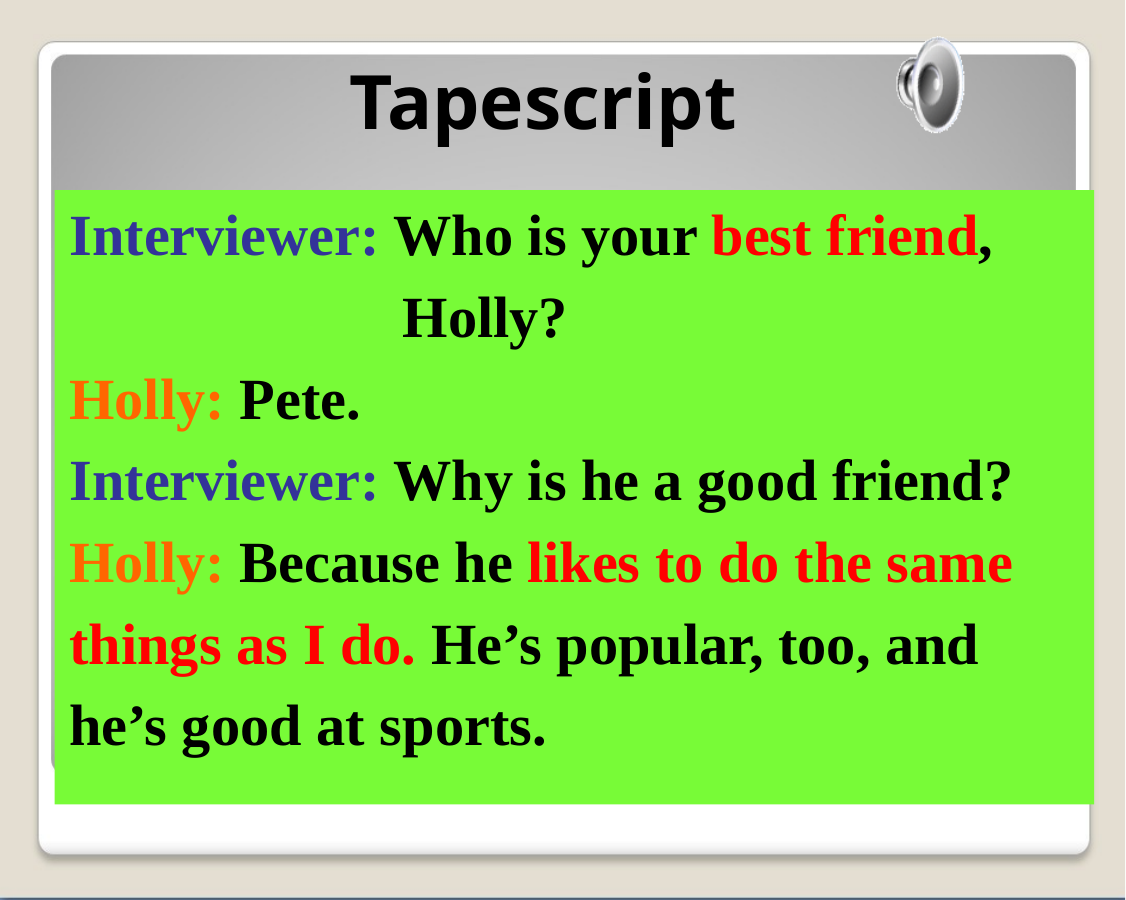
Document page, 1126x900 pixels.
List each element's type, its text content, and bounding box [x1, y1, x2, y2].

text_box Tapescript [338, 48, 788, 150]
picture [0, 0, 1126, 900]
text_box Interviewer: Who is your best friend, Holly? Holly: Pete. Interviewer: Why is he a good friend? Holly: Because he likes to do the same things as I do. He’s popular, too, and he’s good at sports. [54, 190, 1095, 805]
